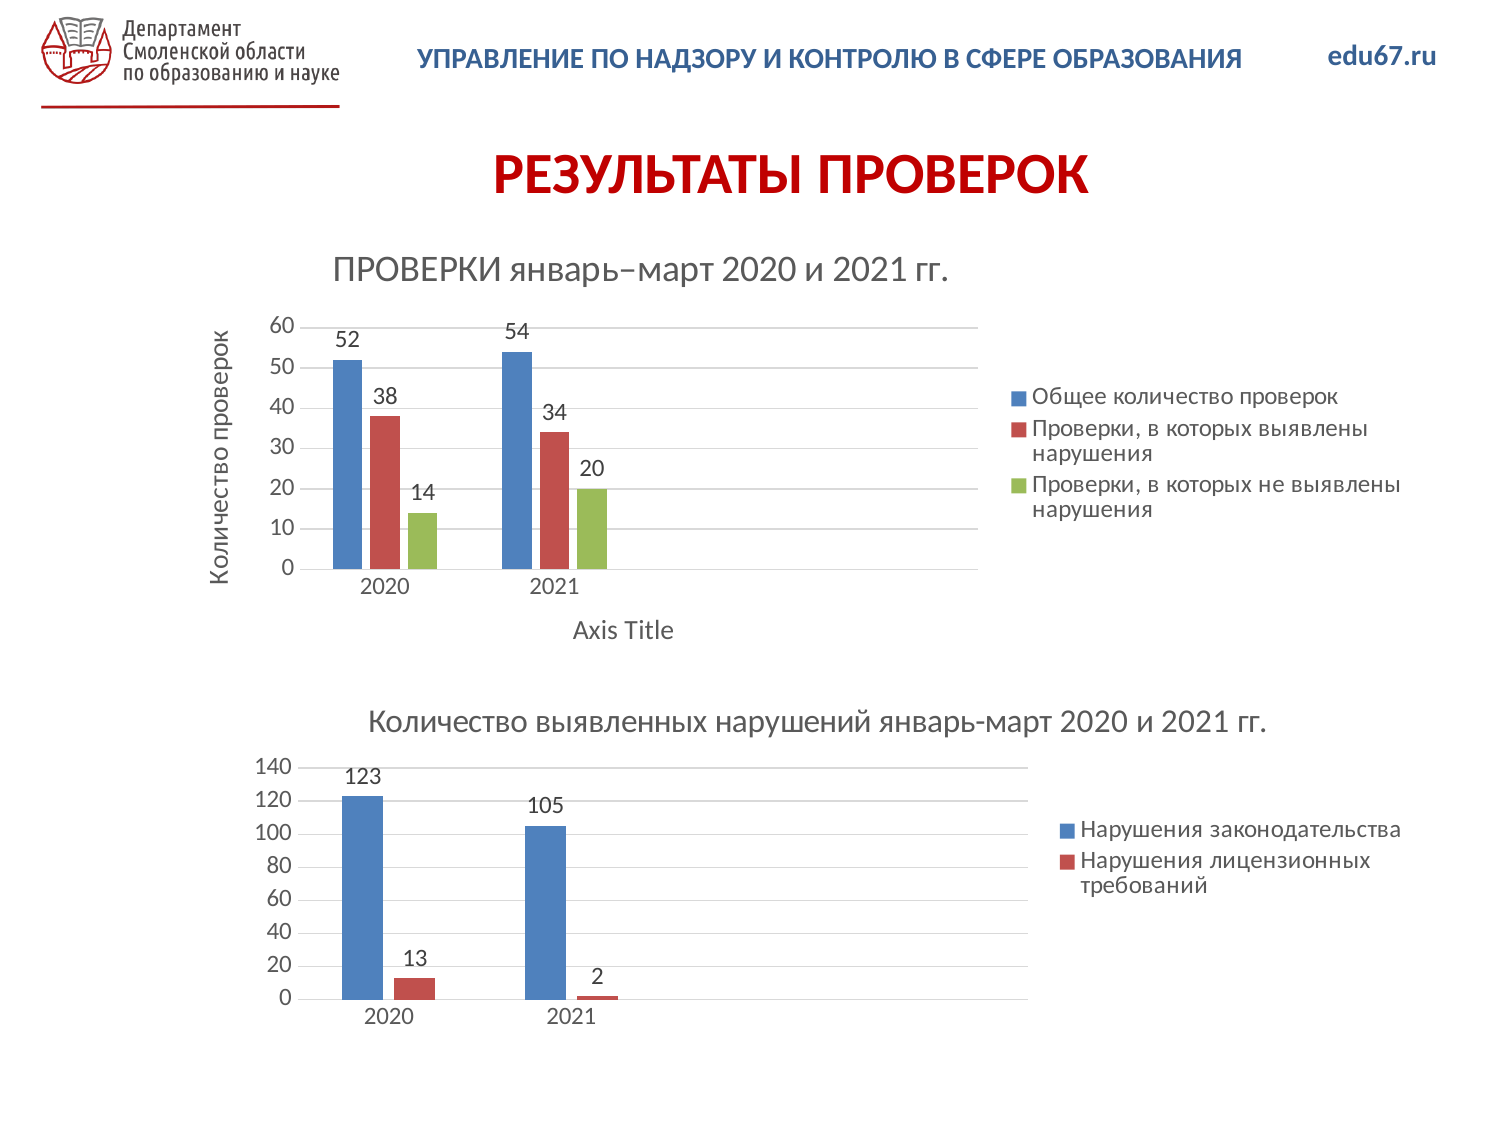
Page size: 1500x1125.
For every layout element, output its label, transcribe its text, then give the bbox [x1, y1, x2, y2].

text_box edu67.ru [1312, 29, 1453, 79]
text_box УПРАВЛЕНИЕ ПО НАДЗОРУ И КОНТРОЛЮ В СФЕРЕ ОБРАЗОВАНИЯ [385, 32, 1275, 82]
text_box РЕЗУЛЬТАТЫ ПРОВЕРОК [112, 127, 1471, 213]
picture [36, 14, 349, 123]
chart [170, 228, 1424, 1038]
